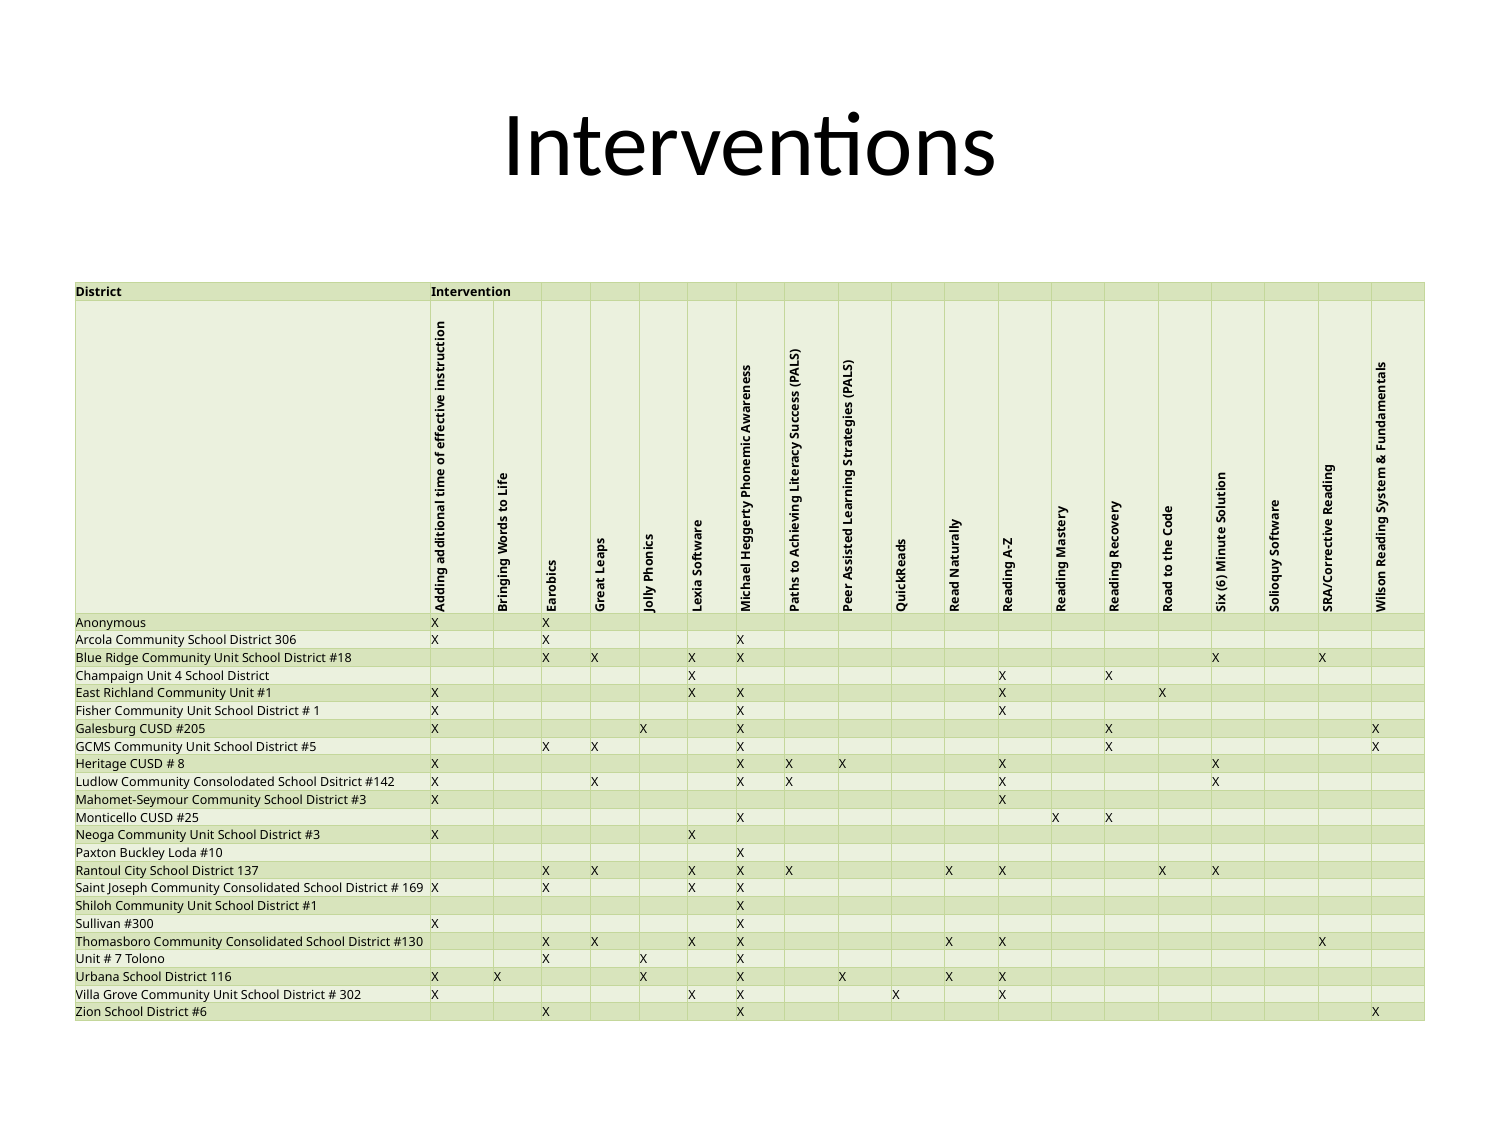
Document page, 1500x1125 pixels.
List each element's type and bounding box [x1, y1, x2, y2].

table_cell [431, 631, 493, 648]
table_cell [1159, 950, 1211, 967]
table_cell [431, 702, 493, 719]
table_cell [892, 968, 944, 985]
table_cell [785, 720, 838, 737]
table_cell [1212, 685, 1264, 701]
table_cell [1372, 667, 1424, 684]
table_cell [839, 738, 891, 754]
table_cell [1319, 702, 1371, 719]
table_cell [1372, 614, 1424, 630]
table_cell [640, 667, 687, 684]
table_cell [1159, 649, 1211, 666]
table_cell [76, 1003, 430, 1020]
table_cell [1372, 809, 1424, 825]
table_cell [640, 879, 687, 896]
table_cell [999, 685, 1051, 701]
table_cell [1212, 791, 1264, 808]
table_cell [1372, 986, 1424, 1002]
table_cell [839, 826, 891, 843]
table_cell [1105, 685, 1158, 701]
table_cell [945, 862, 998, 878]
table_cell [76, 879, 430, 896]
table_cell [785, 773, 838, 790]
table_cell [1265, 791, 1318, 808]
table_cell [1372, 738, 1424, 754]
table_header [1159, 283, 1211, 300]
table_cell [737, 968, 784, 985]
table_cell [591, 301, 639, 613]
table_cell [1052, 986, 1104, 1002]
table_cell [999, 791, 1051, 808]
table_cell [1052, 968, 1104, 985]
table_cell [1265, 879, 1318, 896]
table_cell [1319, 862, 1371, 878]
table_cell [999, 950, 1051, 967]
table_cell [76, 826, 430, 843]
table_cell [1372, 950, 1424, 967]
table_cell [1105, 950, 1158, 967]
table_cell [494, 631, 541, 648]
table_cell [1319, 968, 1371, 985]
table_cell [1105, 301, 1158, 613]
table_cell [1372, 1003, 1424, 1020]
table_cell [542, 755, 590, 772]
table_cell [542, 773, 590, 790]
table_cell [839, 667, 891, 684]
table_cell [1372, 649, 1424, 666]
table_cell [591, 950, 639, 967]
table_cell [1265, 631, 1318, 648]
table_cell [494, 844, 541, 861]
table_cell [737, 614, 784, 630]
table_header [1372, 283, 1424, 300]
table_cell [591, 897, 639, 914]
table_cell [737, 986, 784, 1002]
table_cell [999, 738, 1051, 754]
table_cell [431, 614, 493, 630]
table_cell [1105, 1003, 1158, 1020]
table_cell [431, 755, 493, 772]
table_cell [1159, 614, 1211, 630]
table_cell [1105, 933, 1158, 949]
table_cell [494, 1003, 541, 1020]
table_cell [1265, 667, 1318, 684]
table_cell [737, 631, 784, 648]
table_cell [1105, 897, 1158, 914]
table_cell [1212, 667, 1264, 684]
table_cell [999, 986, 1051, 1002]
table_cell [542, 301, 590, 613]
table_cell [945, 897, 998, 914]
table_cell [785, 649, 838, 666]
table_cell [1319, 301, 1371, 613]
table_cell [1319, 950, 1371, 967]
table_cell [785, 809, 838, 825]
table_cell [76, 720, 430, 737]
table_header [640, 283, 687, 300]
table_cell [542, 879, 590, 896]
table_cell [640, 950, 687, 967]
table_cell [999, 649, 1051, 666]
table_cell [542, 791, 590, 808]
table_cell [542, 649, 590, 666]
table_cell [542, 933, 590, 949]
table_cell [1052, 685, 1104, 701]
table_cell [839, 1003, 891, 1020]
table_cell [1159, 897, 1211, 914]
table_cell [494, 649, 541, 666]
table_cell [542, 915, 590, 932]
table_cell [494, 897, 541, 914]
table_cell [1212, 809, 1264, 825]
table_cell [1265, 1003, 1318, 1020]
table_cell [1105, 667, 1158, 684]
table_cell [542, 950, 590, 967]
table_cell [1372, 879, 1424, 896]
table_cell [785, 614, 838, 630]
table_cell [688, 933, 736, 949]
table_cell [839, 933, 891, 949]
table_cell [1105, 986, 1158, 1002]
table_cell [431, 897, 493, 914]
table_cell [839, 301, 891, 613]
table_cell [431, 649, 493, 666]
table_cell [1052, 933, 1104, 949]
table_cell [1052, 879, 1104, 896]
table_cell [945, 986, 998, 1002]
table_cell [892, 685, 944, 701]
table_cell [76, 844, 430, 861]
table_cell [892, 897, 944, 914]
table_cell [688, 879, 736, 896]
table_cell [737, 844, 784, 861]
table_cell [542, 667, 590, 684]
table_cell [737, 897, 784, 914]
table_cell [892, 301, 944, 613]
table_cell [839, 649, 891, 666]
table_cell [1212, 897, 1264, 914]
table_cell [999, 755, 1051, 772]
table_cell [737, 1003, 784, 1020]
table_cell [688, 791, 736, 808]
table_cell [76, 897, 430, 914]
table_cell [839, 614, 891, 630]
table_cell [839, 631, 891, 648]
table_cell [839, 862, 891, 878]
table_cell [1052, 667, 1104, 684]
table_cell [640, 933, 687, 949]
table_cell [1105, 649, 1158, 666]
table_cell [999, 915, 1051, 932]
table_cell [640, 809, 687, 825]
table_cell [1052, 791, 1104, 808]
table_cell [785, 667, 838, 684]
table_cell [839, 773, 891, 790]
table_cell [1372, 702, 1424, 719]
table_cell [945, 738, 998, 754]
table_cell [839, 755, 891, 772]
table_cell [591, 791, 639, 808]
table_cell [945, 1003, 998, 1020]
table_header [76, 283, 430, 300]
table_cell [1319, 720, 1371, 737]
table_cell [945, 933, 998, 949]
table_cell [640, 897, 687, 914]
table_cell [688, 631, 736, 648]
table_cell [542, 897, 590, 914]
table_header [591, 283, 639, 300]
table_cell [785, 897, 838, 914]
table_cell [892, 702, 944, 719]
table_cell [431, 791, 493, 808]
table_cell [945, 685, 998, 701]
table_cell [494, 738, 541, 754]
table_cell [1212, 950, 1264, 967]
table_cell [1265, 915, 1318, 932]
table_cell [431, 809, 493, 825]
table_cell [945, 968, 998, 985]
table_cell [1159, 720, 1211, 737]
table_cell [542, 702, 590, 719]
table_cell [892, 791, 944, 808]
table_cell [999, 1003, 1051, 1020]
table_cell [1265, 897, 1318, 914]
table_cell [494, 667, 541, 684]
table_cell [431, 879, 493, 896]
table_cell [688, 773, 736, 790]
table_cell [494, 809, 541, 825]
table_cell [431, 773, 493, 790]
table_cell [945, 702, 998, 719]
table_cell [945, 631, 998, 648]
table_cell [892, 862, 944, 878]
table_cell [76, 649, 430, 666]
table_cell [76, 755, 430, 772]
table_header [945, 283, 998, 300]
table_cell [737, 791, 784, 808]
table_header [1319, 283, 1371, 300]
table_cell [1052, 897, 1104, 914]
table_cell [591, 685, 639, 701]
table_cell [640, 773, 687, 790]
table_cell [737, 649, 784, 666]
table_cell [1265, 685, 1318, 701]
table_cell [1105, 844, 1158, 861]
table_cell [945, 826, 998, 843]
table_cell [1265, 968, 1318, 985]
table_cell [1105, 614, 1158, 630]
table_cell [494, 773, 541, 790]
table_cell [785, 738, 838, 754]
table_cell [1319, 809, 1371, 825]
table_cell [945, 614, 998, 630]
table_cell [945, 755, 998, 772]
table_cell [1372, 773, 1424, 790]
table_cell [688, 685, 736, 701]
table_cell [1212, 1003, 1264, 1020]
table_cell [542, 968, 590, 985]
table_cell [1265, 933, 1318, 949]
table_cell [1105, 809, 1158, 825]
table_cell [737, 667, 784, 684]
table_cell [737, 720, 784, 737]
table_cell [1319, 614, 1371, 630]
table_cell [431, 844, 493, 861]
table_cell [737, 755, 784, 772]
title [75, 45, 1425, 233]
table_cell [1105, 968, 1158, 985]
table_cell [1212, 862, 1264, 878]
table_cell [542, 738, 590, 754]
table_cell [1105, 738, 1158, 754]
table_cell [591, 631, 639, 648]
table_cell [640, 915, 687, 932]
table_cell [1265, 773, 1318, 790]
table_cell [431, 968, 493, 985]
table_cell [1052, 755, 1104, 772]
table_cell [591, 702, 639, 719]
table_header [1105, 283, 1158, 300]
table_cell [1052, 301, 1104, 613]
table_cell [945, 879, 998, 896]
table_cell [737, 933, 784, 949]
table_cell [688, 667, 736, 684]
table_cell [1319, 986, 1371, 1002]
table_cell [945, 950, 998, 967]
table_cell [1212, 986, 1264, 1002]
table_cell [1265, 738, 1318, 754]
table_cell [945, 773, 998, 790]
table_cell [785, 844, 838, 861]
table_cell [1159, 879, 1211, 896]
table_cell [591, 738, 639, 754]
table_cell [542, 1003, 590, 1020]
table_cell [591, 809, 639, 825]
table_cell [688, 897, 736, 914]
table_cell [785, 879, 838, 896]
table_cell [542, 720, 590, 737]
table_cell [785, 755, 838, 772]
table_cell [1052, 773, 1104, 790]
table_cell [1265, 809, 1318, 825]
table_cell [640, 826, 687, 843]
table_cell [839, 897, 891, 914]
table_cell [892, 614, 944, 630]
table_cell [494, 685, 541, 701]
table_cell [1319, 933, 1371, 949]
table_cell [640, 1003, 687, 1020]
table_cell [494, 968, 541, 985]
table_header [1052, 283, 1104, 300]
table_cell [785, 933, 838, 949]
table_cell [892, 720, 944, 737]
table_cell [892, 915, 944, 932]
table_cell [591, 649, 639, 666]
table_cell [542, 614, 590, 630]
table_cell [945, 301, 998, 613]
table_cell [431, 986, 493, 1002]
table_cell [431, 685, 493, 701]
table_header [688, 283, 736, 300]
table_cell [591, 933, 639, 949]
table_cell [1159, 685, 1211, 701]
table_cell [1105, 773, 1158, 790]
table_cell [999, 702, 1051, 719]
table_cell [76, 933, 430, 949]
table_cell [892, 844, 944, 861]
table_cell [737, 301, 784, 613]
table_cell [1159, 844, 1211, 861]
table_cell [1372, 915, 1424, 932]
table_cell [76, 773, 430, 790]
table_cell [1212, 915, 1264, 932]
table_cell [892, 1003, 944, 1020]
table_cell [76, 702, 430, 719]
table_header [1265, 283, 1318, 300]
table_cell [999, 897, 1051, 914]
table_cell [785, 950, 838, 967]
table_cell [76, 685, 430, 701]
table_cell [591, 720, 639, 737]
table_cell [494, 933, 541, 949]
table_cell [892, 773, 944, 790]
table_cell [1265, 755, 1318, 772]
table_cell [688, 968, 736, 985]
table_cell [1105, 631, 1158, 648]
table_cell [1212, 649, 1264, 666]
table_cell [1159, 631, 1211, 648]
table_cell [1265, 844, 1318, 861]
table_cell [76, 950, 430, 967]
table_header [999, 283, 1051, 300]
table_cell [1052, 809, 1104, 825]
table_cell [542, 809, 590, 825]
table_cell [640, 755, 687, 772]
table_cell [688, 1003, 736, 1020]
table_cell [494, 614, 541, 630]
table_cell [1052, 631, 1104, 648]
table_cell [1159, 301, 1211, 613]
table_cell [640, 791, 687, 808]
table_cell [839, 950, 891, 967]
table_cell [1319, 1003, 1371, 1020]
table_cell [1052, 614, 1104, 630]
table_cell [1159, 791, 1211, 808]
table_cell [494, 791, 541, 808]
table_cell [1319, 631, 1371, 648]
table_cell [1265, 614, 1318, 630]
table_cell [1159, 755, 1211, 772]
table_cell [1319, 755, 1371, 772]
table_cell [688, 809, 736, 825]
table_cell [839, 791, 891, 808]
table_cell [1212, 738, 1264, 754]
table_cell [839, 968, 891, 985]
table_cell [76, 809, 430, 825]
table_cell [1319, 649, 1371, 666]
table_cell [494, 301, 541, 613]
table_cell [1052, 649, 1104, 666]
table_cell [1372, 791, 1424, 808]
table_cell [1159, 862, 1211, 878]
table_cell [839, 809, 891, 825]
table_cell [1372, 685, 1424, 701]
table_cell [1159, 1003, 1211, 1020]
table_cell [1372, 720, 1424, 737]
table_cell [1319, 826, 1371, 843]
table_cell [688, 826, 736, 843]
table_cell [1159, 986, 1211, 1002]
table_cell [1105, 755, 1158, 772]
table_cell [892, 631, 944, 648]
table_cell [1212, 301, 1264, 613]
table_cell [640, 614, 687, 630]
table_cell [688, 702, 736, 719]
table_cell [591, 879, 639, 896]
table_cell [785, 631, 838, 648]
table_cell [591, 773, 639, 790]
table_cell [945, 791, 998, 808]
table_cell [640, 702, 687, 719]
table_cell [1159, 702, 1211, 719]
table_cell [640, 738, 687, 754]
table_cell [945, 915, 998, 932]
table_header [737, 283, 784, 300]
table_cell [76, 986, 430, 1002]
table_cell [76, 738, 430, 754]
table_cell [1105, 915, 1158, 932]
table_cell [640, 301, 687, 613]
table_cell [999, 826, 1051, 843]
table_cell [1372, 933, 1424, 949]
table_cell [1265, 702, 1318, 719]
table_cell [737, 826, 784, 843]
table_cell [1052, 738, 1104, 754]
table_cell [1265, 862, 1318, 878]
table_cell [1319, 773, 1371, 790]
table_cell [892, 738, 944, 754]
table_cell [1319, 897, 1371, 914]
table_cell [1319, 685, 1371, 701]
table_cell [76, 862, 430, 878]
table_cell [999, 809, 1051, 825]
table_cell [1052, 950, 1104, 967]
table_cell [1212, 844, 1264, 861]
table_cell [494, 720, 541, 737]
table_cell [640, 720, 687, 737]
table_cell [1265, 826, 1318, 843]
table_cell [1159, 933, 1211, 949]
table_cell [1319, 738, 1371, 754]
table_header [431, 283, 541, 300]
table_cell [1105, 720, 1158, 737]
table_cell [839, 879, 891, 896]
table_cell [76, 791, 430, 808]
table_cell [1319, 879, 1371, 896]
table_cell [892, 755, 944, 772]
table_cell [1159, 809, 1211, 825]
table_cell [737, 862, 784, 878]
table_cell [1265, 950, 1318, 967]
table_cell [1105, 862, 1158, 878]
table_cell [839, 702, 891, 719]
table_cell [785, 968, 838, 985]
table_cell [431, 933, 493, 949]
table_cell [688, 755, 736, 772]
table_cell [431, 301, 493, 613]
table_cell [1212, 773, 1264, 790]
table_cell [839, 685, 891, 701]
table_cell [892, 667, 944, 684]
table_cell [892, 649, 944, 666]
table_cell [785, 915, 838, 932]
table_cell [1212, 631, 1264, 648]
table_cell [76, 667, 430, 684]
table_cell [945, 809, 998, 825]
table_cell [1105, 826, 1158, 843]
table_cell [1159, 773, 1211, 790]
table_cell [1052, 862, 1104, 878]
table_cell [1265, 649, 1318, 666]
table_cell [737, 738, 784, 754]
table_cell [945, 649, 998, 666]
table_cell [688, 915, 736, 932]
table_cell [737, 685, 784, 701]
table_cell [688, 720, 736, 737]
table_cell [591, 986, 639, 1002]
table_cell [1105, 879, 1158, 896]
table_cell [591, 968, 639, 985]
table_cell [1319, 915, 1371, 932]
table_cell [999, 667, 1051, 684]
table_cell [1052, 915, 1104, 932]
table_cell [542, 844, 590, 861]
table_header [839, 283, 891, 300]
table_cell [688, 614, 736, 630]
table_cell [892, 826, 944, 843]
table_cell [785, 862, 838, 878]
table_cell [640, 649, 687, 666]
table_cell [1372, 301, 1424, 613]
table_cell [494, 862, 541, 878]
table_cell [431, 738, 493, 754]
table_cell [999, 773, 1051, 790]
table_cell [591, 826, 639, 843]
table_cell [431, 826, 493, 843]
table_cell [431, 720, 493, 737]
table_cell [1159, 826, 1211, 843]
table_cell [892, 986, 944, 1002]
table_cell [640, 986, 687, 1002]
table_cell [1105, 702, 1158, 719]
table_cell [1159, 667, 1211, 684]
table_cell [1265, 986, 1318, 1002]
table_cell [839, 986, 891, 1002]
table_cell [999, 879, 1051, 896]
table_cell [785, 702, 838, 719]
table_cell [1159, 968, 1211, 985]
table_cell [431, 667, 493, 684]
table_cell [1212, 968, 1264, 985]
table_cell [999, 720, 1051, 737]
table_cell [640, 631, 687, 648]
table_cell [785, 301, 838, 613]
table_cell [431, 862, 493, 878]
table_cell [999, 301, 1051, 613]
table_cell [494, 755, 541, 772]
table_cell [785, 826, 838, 843]
table_cell [1212, 614, 1264, 630]
table_cell [688, 738, 736, 754]
table_cell [1212, 933, 1264, 949]
table_cell [1052, 720, 1104, 737]
table_cell [1372, 755, 1424, 772]
table_cell [542, 631, 590, 648]
table_cell [1372, 631, 1424, 648]
table_cell [737, 879, 784, 896]
table_cell [999, 933, 1051, 949]
table_cell [945, 720, 998, 737]
table_cell [785, 986, 838, 1002]
table_cell [999, 631, 1051, 648]
table_cell [785, 791, 838, 808]
table_cell [640, 844, 687, 861]
table_cell [785, 685, 838, 701]
table_cell [1159, 738, 1211, 754]
table_cell [1372, 968, 1424, 985]
table_cell [1372, 844, 1424, 861]
table_cell [1052, 844, 1104, 861]
table_header [542, 283, 590, 300]
table_cell [1052, 1003, 1104, 1020]
table_cell [1319, 844, 1371, 861]
table_cell [839, 720, 891, 737]
table_cell [542, 826, 590, 843]
table_cell [1052, 702, 1104, 719]
table_cell [688, 950, 736, 967]
table_cell [494, 702, 541, 719]
table_cell [1265, 720, 1318, 737]
table_cell [688, 649, 736, 666]
table_cell [737, 702, 784, 719]
table_cell [945, 844, 998, 861]
table_cell [542, 986, 590, 1002]
table_cell [892, 879, 944, 896]
table_cell [1319, 667, 1371, 684]
table_cell [431, 1003, 493, 1020]
table_cell [892, 809, 944, 825]
table_cell [999, 862, 1051, 878]
table_cell [591, 614, 639, 630]
table_cell [494, 950, 541, 967]
table_cell [1372, 826, 1424, 843]
table_cell [431, 915, 493, 932]
table_cell [494, 915, 541, 932]
table_cell [542, 862, 590, 878]
table_cell [1265, 301, 1318, 613]
table_cell [688, 862, 736, 878]
table_cell [1105, 791, 1158, 808]
table_cell [839, 915, 891, 932]
table_cell [737, 809, 784, 825]
table_cell [999, 844, 1051, 861]
table_cell [76, 631, 430, 648]
table_cell [591, 1003, 639, 1020]
table_cell [591, 667, 639, 684]
table_cell [839, 844, 891, 861]
table_cell [1212, 826, 1264, 843]
table_cell [494, 879, 541, 896]
table_header [892, 283, 944, 300]
table_cell [1372, 862, 1424, 878]
table_cell [1212, 755, 1264, 772]
table_cell [945, 667, 998, 684]
table_cell [640, 862, 687, 878]
table_cell [76, 968, 430, 985]
table_cell [591, 862, 639, 878]
table_cell [431, 950, 493, 967]
table_cell [737, 773, 784, 790]
table_cell [542, 685, 590, 701]
table_cell [591, 844, 639, 861]
table_cell [737, 915, 784, 932]
table_header [785, 283, 838, 300]
table_cell [591, 755, 639, 772]
table_cell [76, 614, 430, 630]
table_header [1212, 283, 1264, 300]
table_cell [688, 301, 736, 613]
table_cell [999, 614, 1051, 630]
table_cell [999, 968, 1051, 985]
table_cell [1212, 702, 1264, 719]
table_cell [737, 950, 784, 967]
table_cell [494, 986, 541, 1002]
table_cell [1372, 897, 1424, 914]
table_cell [640, 968, 687, 985]
table_cell [1212, 720, 1264, 737]
table_cell [892, 950, 944, 967]
table_cell [1159, 915, 1211, 932]
table_cell [640, 685, 687, 701]
table_cell [1052, 826, 1104, 843]
table_cell [785, 1003, 838, 1020]
table_cell [494, 826, 541, 843]
table_cell [892, 933, 944, 949]
table_cell [76, 915, 430, 932]
table_cell [1319, 791, 1371, 808]
table_cell [688, 986, 736, 1002]
table_cell [591, 915, 639, 932]
table_cell [1212, 879, 1264, 896]
table_cell [688, 844, 736, 861]
table_cell [76, 301, 430, 613]
